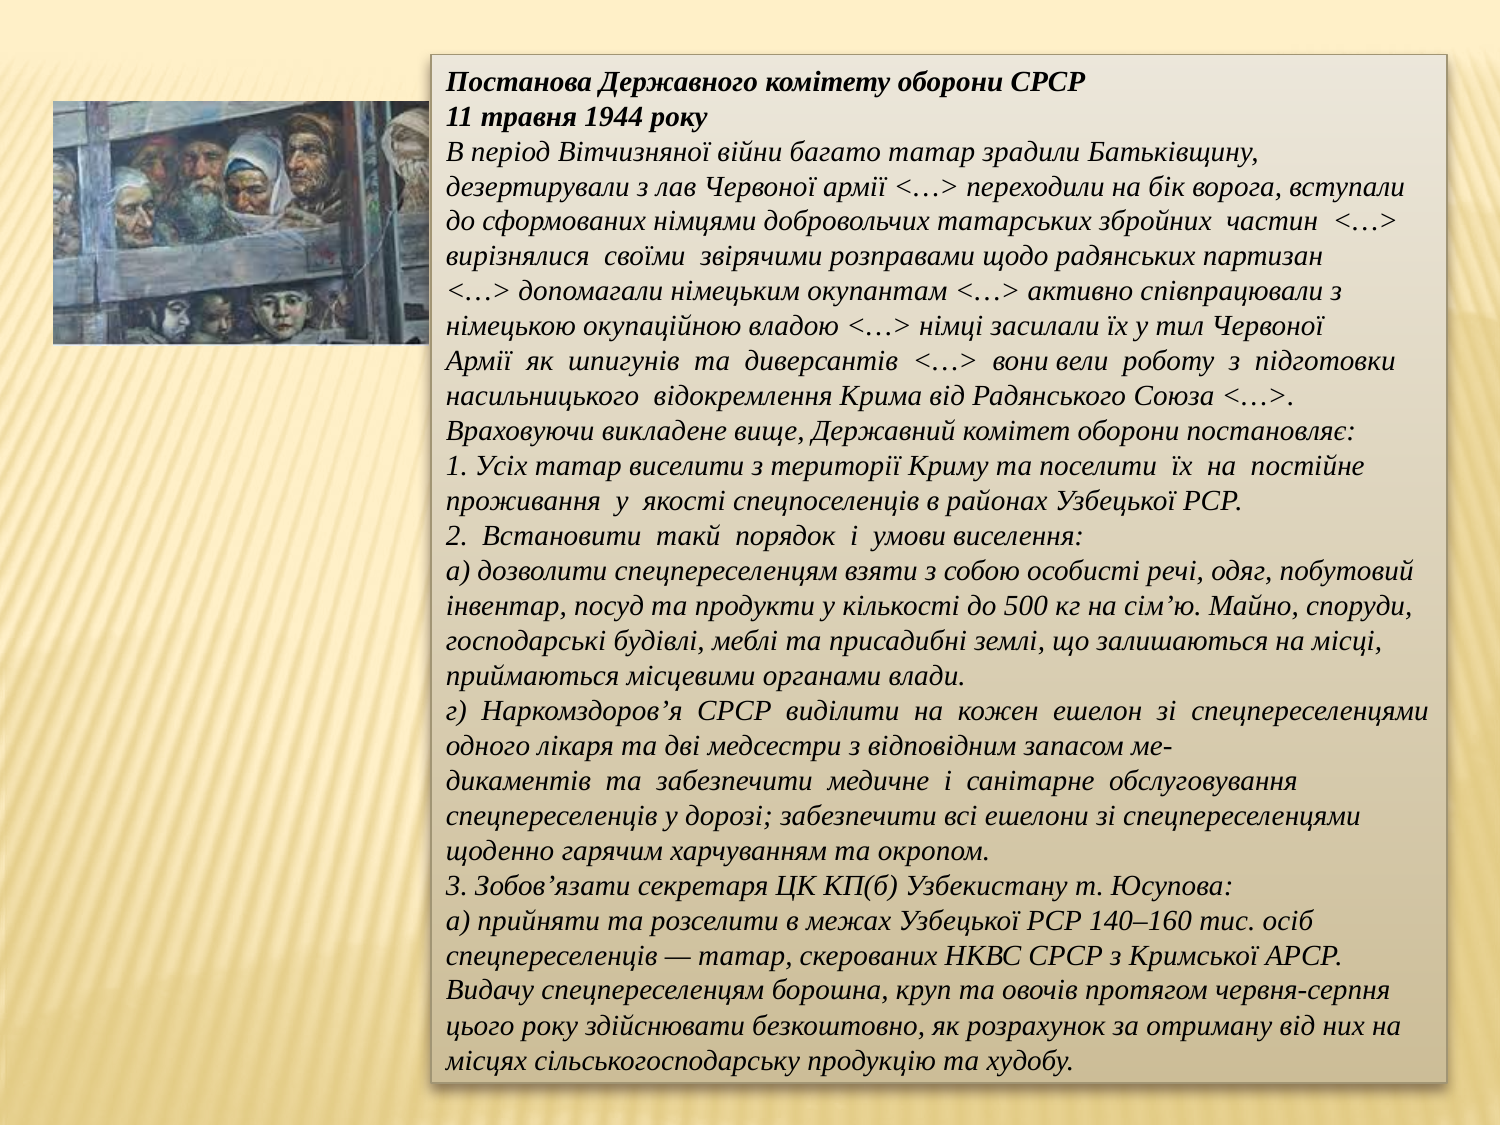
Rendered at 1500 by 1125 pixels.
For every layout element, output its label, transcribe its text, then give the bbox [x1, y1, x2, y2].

picture [52, 101, 429, 346]
text_box Постанова Державного комітету оборони СРСР 11 травня 1944 року В період Вітчизняної війни багато татар зрадили Батьківщину, дезертирували з лав Червоної армії <…> переходили на бік ворога, вступали до сформованих німцями добровольчих татарських збройних частин <…> вирізнялися своїми звірячими розправами щодо радянських партизан <…> допомагали німецьким окупантам <…> активно співпрацювали з німецькою окупаційною владою <…> німці засилали їх у тил Червоної Армії як шпигунів та диверсантів <…> вони вели роботу з підготовки насильницького відокремлення Крима від Радянського Союза <…>. Враховуючи викладене вище, Державний комітет оборони постановляє: 1. Усіх татар виселити з території Криму та поселити їх на постійне проживання у якості спецпоселенців в районах Узбецької РСР. 2. Встановити такй порядок і умови виселення: а) дозволити спецпереселенцям взяти з собою особисті речі, одяг, побутовий інвентар, посуд та продукти у кількості до 500 кг на сім’ю. Майно, споруди, господарські будівлі, меблі та присадибні землі, що залишаються на місці, приймаються місцевими органами влади. г) Наркомздоров’я СРСР виділити на кожен ешелон зі спецпереселенцями одного лікаря та дві медсестри з відповідним запасом ме- дикаментів та забезпечити медичне і санітарне обслуговування спецпереселенців у дорозі; забезпечити всі ешелони зі спецпереселенцями щоденно гарячим харчуванням та окропом. 3. Зобов’язати секретаря ЦК КП(б) Узбекистану т. Юсупова: а) прийняти та розселити в межах Узбецької РСР 140–160 тис. осіб спецпереселенців — татар, скерованих НКВС СРСР з Кримської АРСР. Видачу спецпереселенцям борошна, круп та овочів протягом червня-серпня цього року здійснювати безкоштовно, як розрахунок за отриману від них на місцях сільськогосподарську продукцію та худобу. [430, 54, 1448, 1084]
